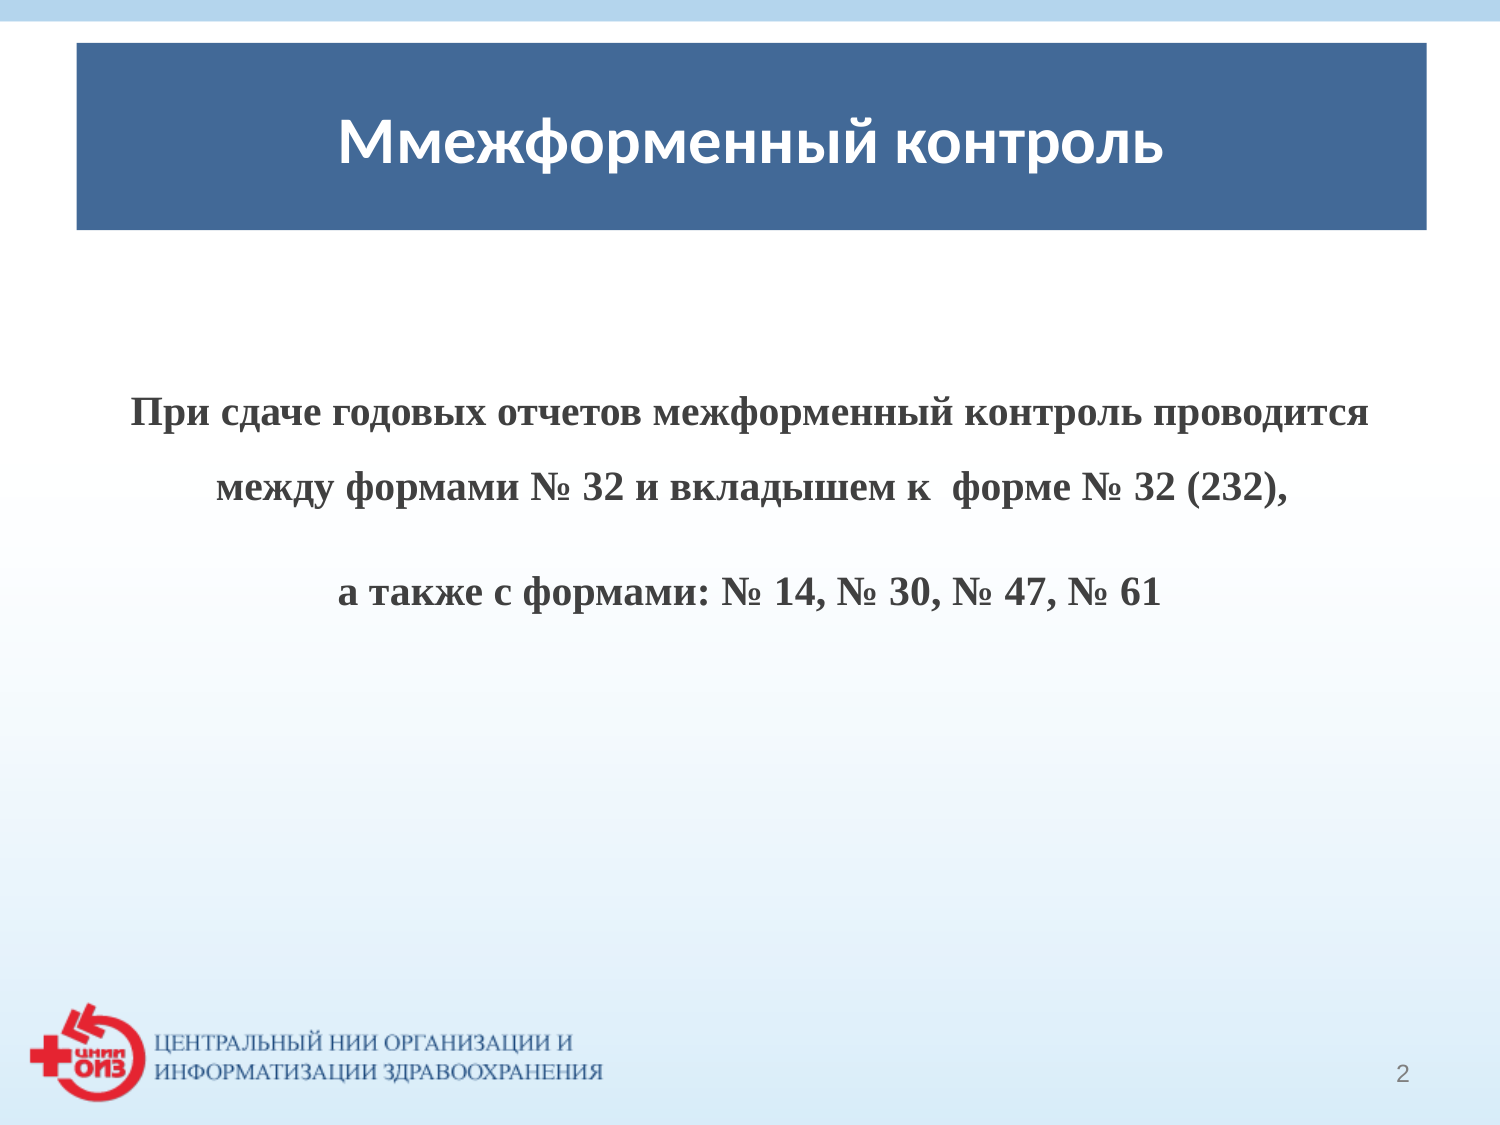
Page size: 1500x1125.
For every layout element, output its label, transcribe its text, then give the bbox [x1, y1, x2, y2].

title Ммежформенный контроль [76, 42, 1427, 231]
list При сдаче годовых отчетов межформенный контроль проводится между формами № 32 и вкладышем к форме № 32 (232), а также с формами: № 14, № 30, № 47, № 61 [75, 262, 1425, 1005]
slide_number 2 [1074, 1042, 1425, 1103]
picture [0, 0, 1500, 1125]
